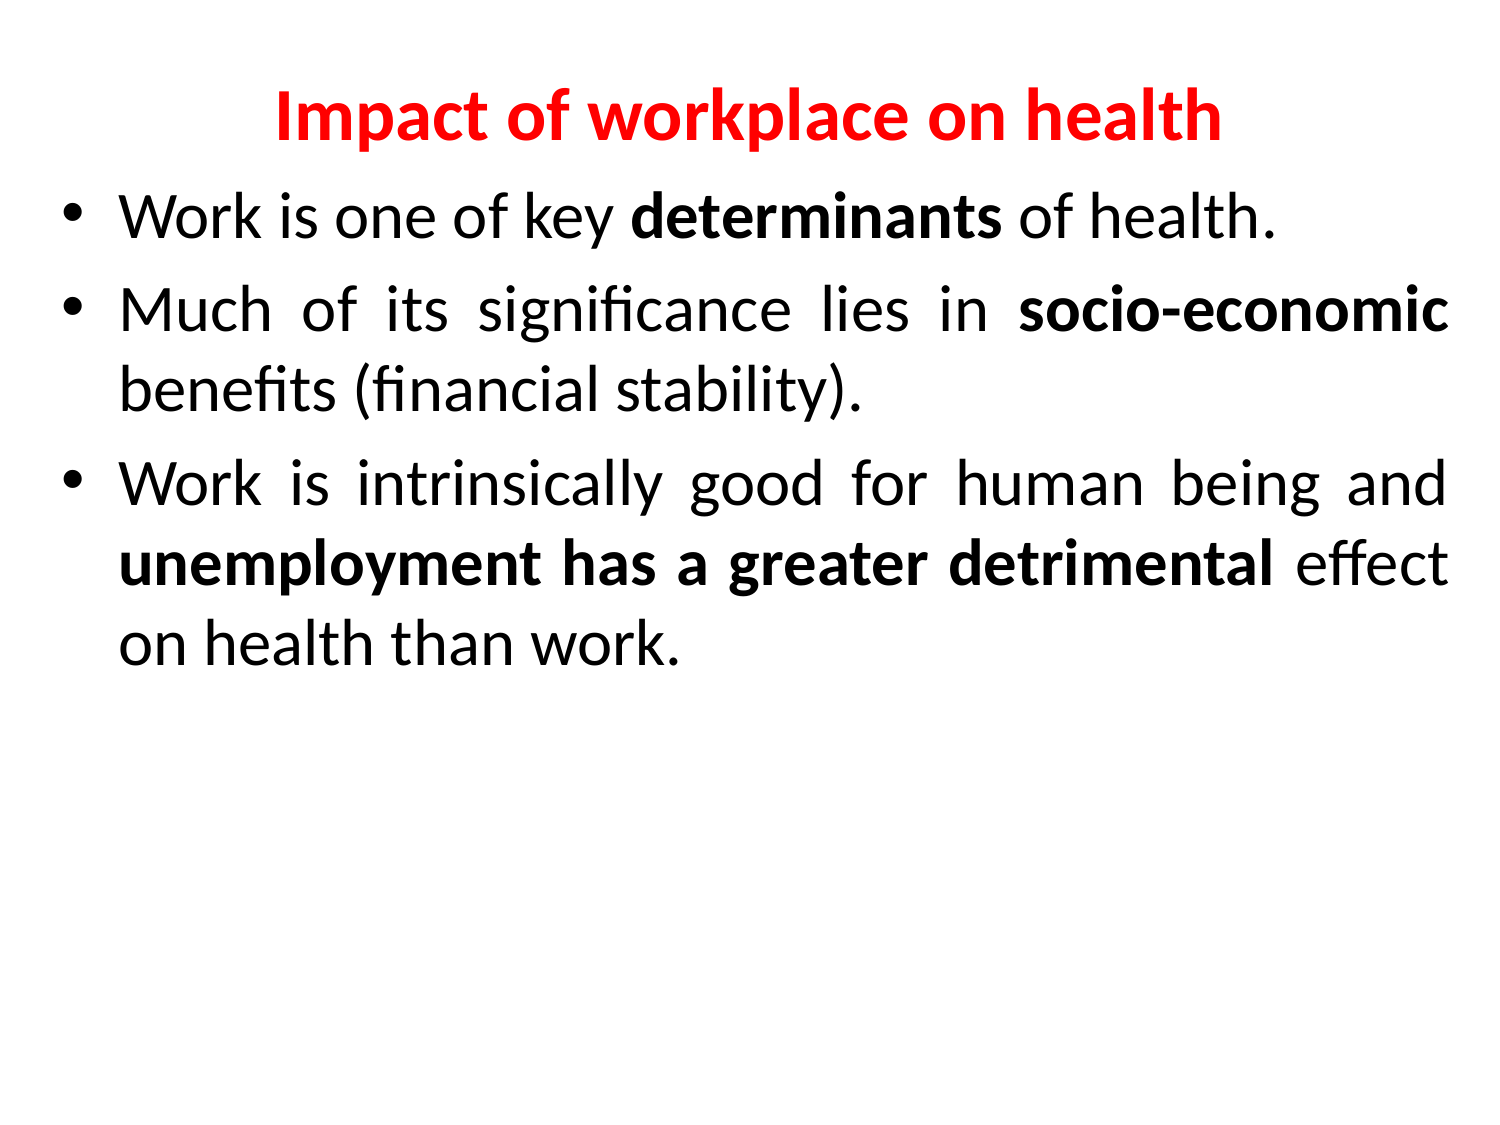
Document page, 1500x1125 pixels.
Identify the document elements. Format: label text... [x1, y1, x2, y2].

list Work is one of key determinants of health. Much of its significance lies in socio-economic benefits (financial stability). Work is intrinsically good for human being and unemployment has a greater detrimental effect on health than work. [46, 164, 1465, 1090]
title Impact of workplace on health [75, 45, 1425, 164]
